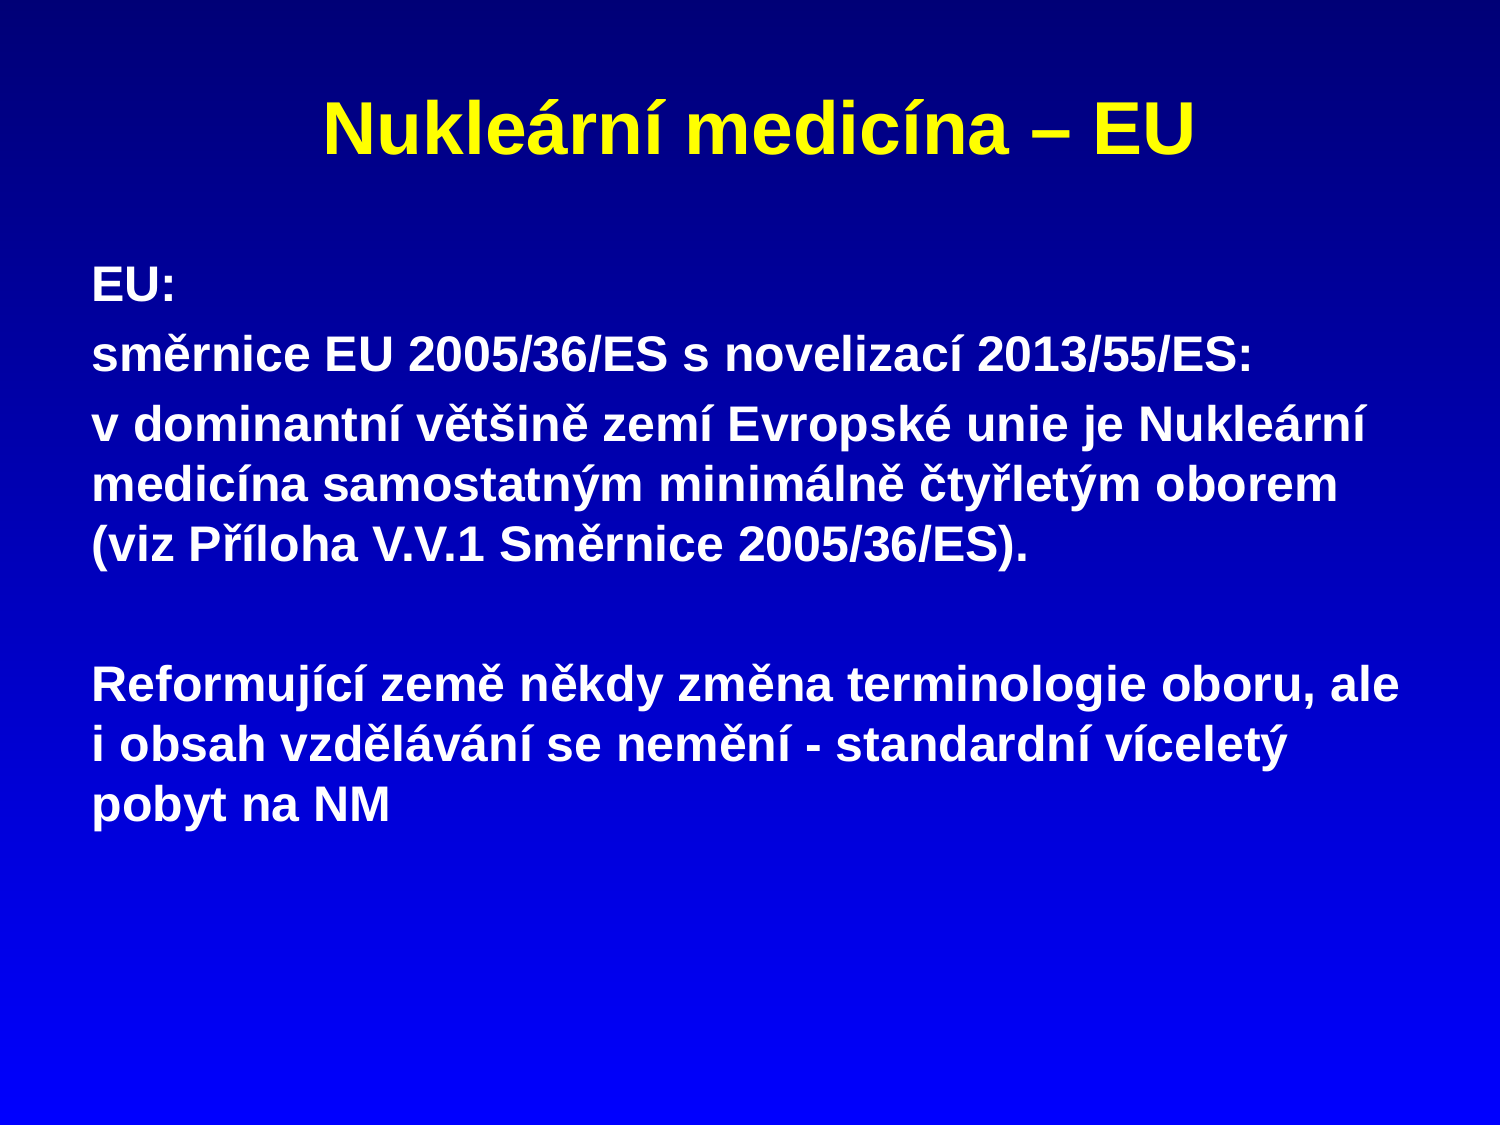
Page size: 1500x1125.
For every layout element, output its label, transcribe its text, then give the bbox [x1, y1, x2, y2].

title Nukleární medicína – EU [41, 30, 1500, 219]
list EU: směrnice EU 2005/36/ES s novelizací 2013/55/ES: v dominantní většině zemí Evropské unie je Nukleární medicína samostatným minimálně čtyřletým oborem (viz Příloha V.V.1 Směrnice 2005/36/ES). Reformující země někdy změna terminologie oboru, ale i obsah vzdělávání se nemění - standardní víceletý pobyt na NM [76, 243, 1417, 986]
